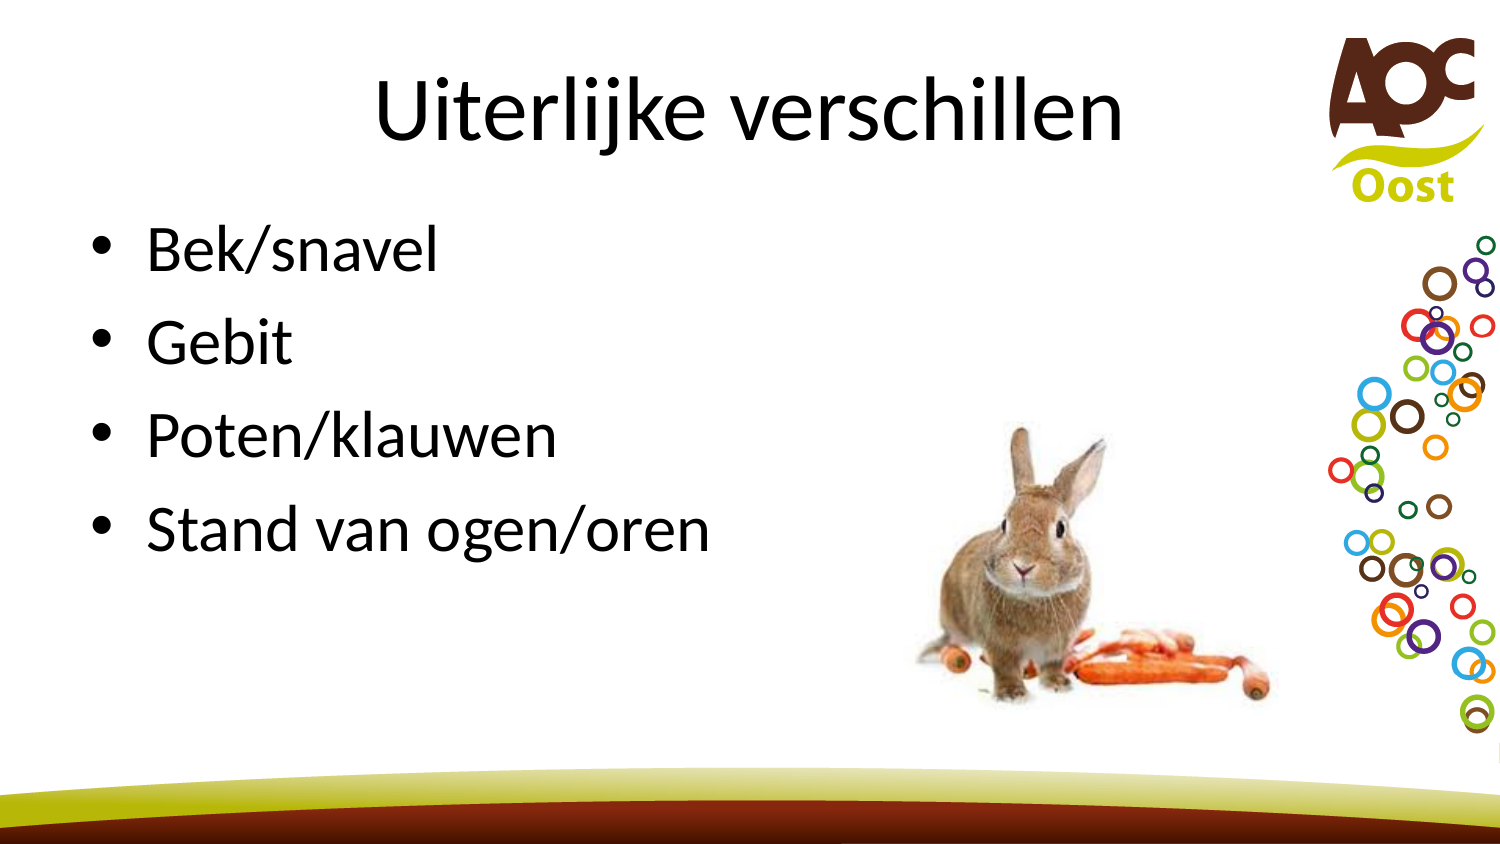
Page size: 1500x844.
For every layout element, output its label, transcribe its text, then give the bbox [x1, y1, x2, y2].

list Bek/snavel Gebit Poten/klauwen Stand van ogen/oren [75, 196, 1425, 754]
picture [0, 0, 1500, 844]
title Uiterlijke verschillen [75, 33, 1425, 175]
